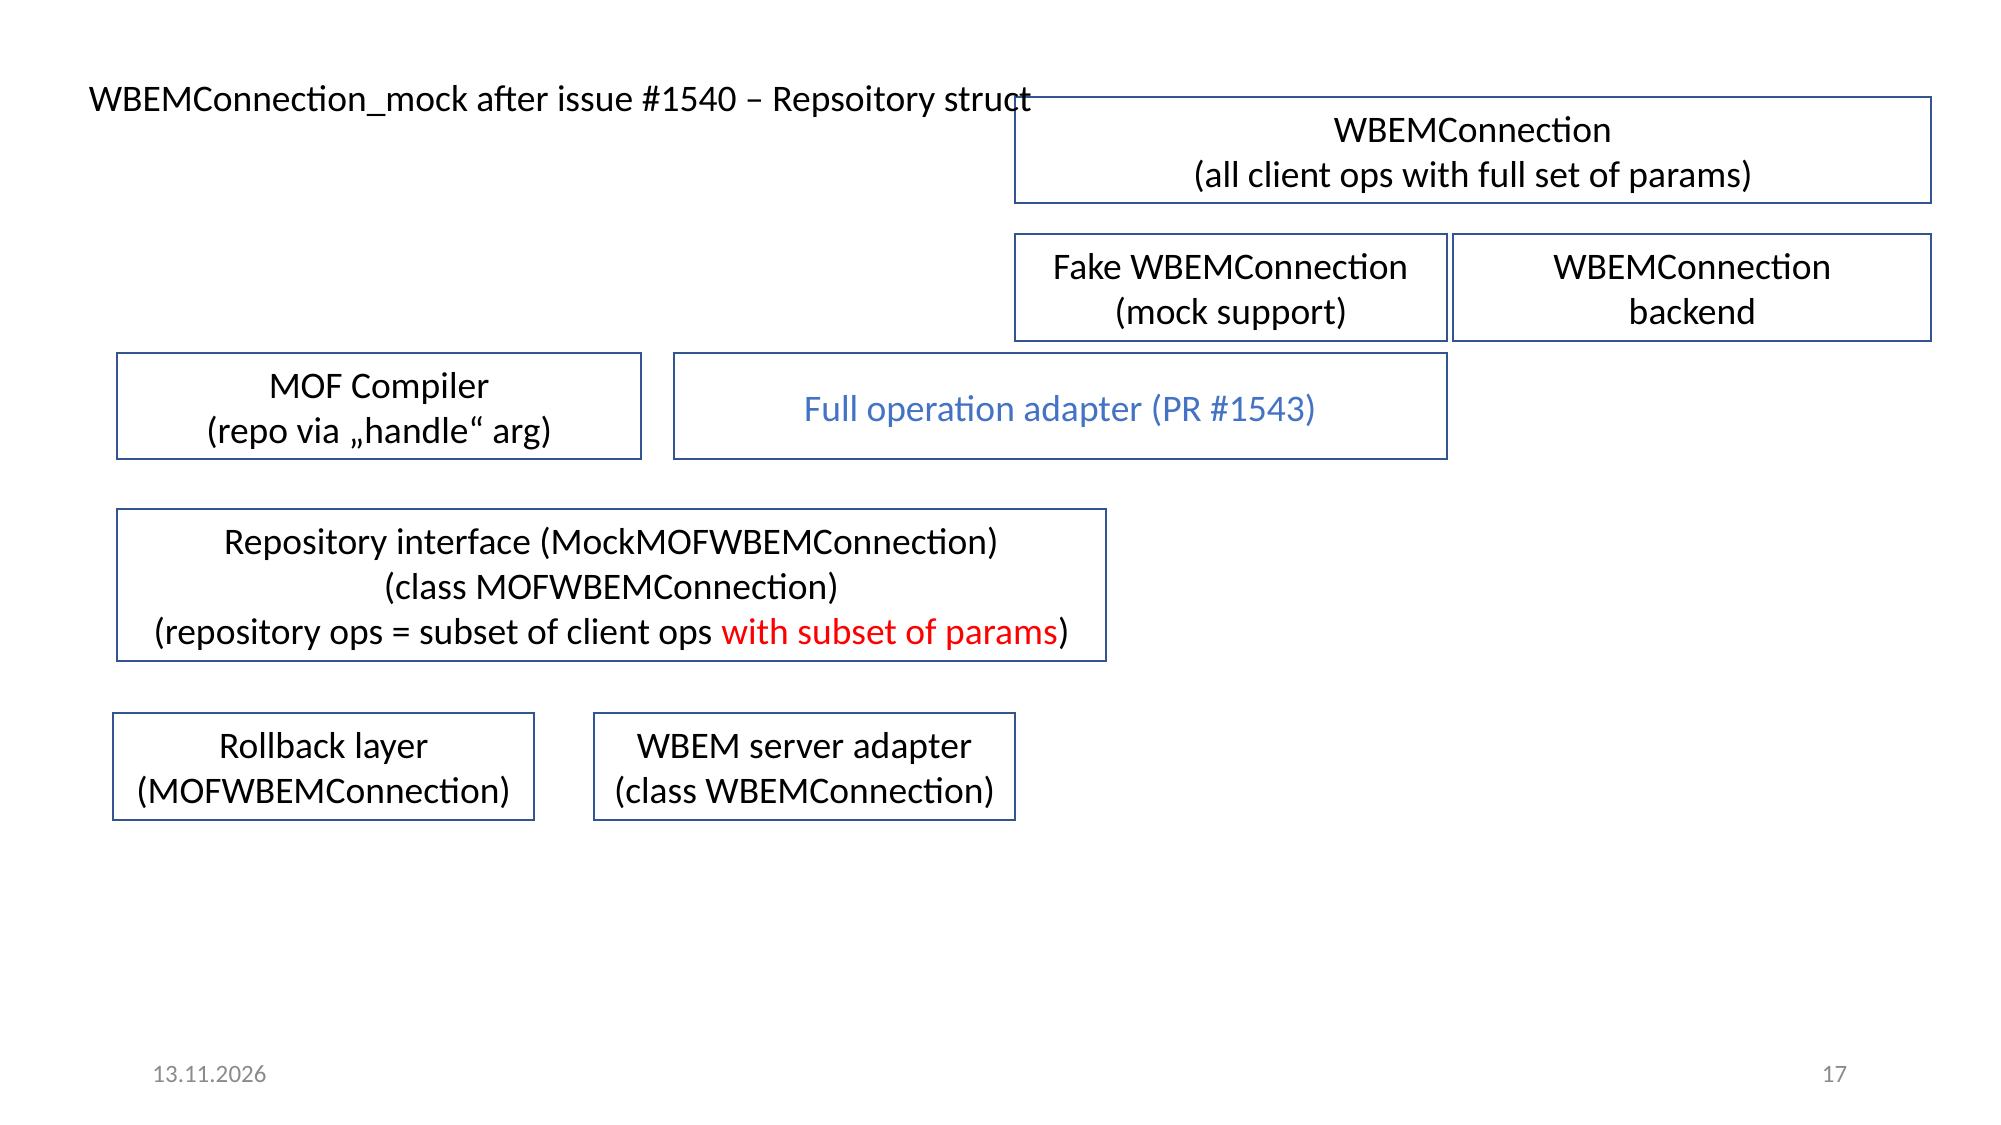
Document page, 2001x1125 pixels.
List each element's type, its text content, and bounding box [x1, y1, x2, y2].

text_box Full operation adapter (PR #1543) [673, 352, 1448, 460]
text_box WBEMConnection backend [1452, 233, 1932, 342]
slide_number 17 [1412, 1042, 1863, 1103]
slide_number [137, 1042, 588, 1103]
text_box Repository interface (MockMOFWBEMConnection) (class MOFWBEMConnection) (repository ops = subset of client ops with subset of params) [116, 508, 1107, 662]
text_box WBEM server adapter (class WBEMConnection) [593, 712, 1016, 821]
text_box Rollback layer (MOFWBEMConnection) [112, 712, 535, 821]
text_box Fake WBEMConnection (mock support) [1014, 233, 1448, 342]
text_box WBEMConnection_mock after issue #1540 – Repsoitory struct [74, 66, 1048, 127]
text_box MOF Compiler (repo via „handle“ arg) [116, 352, 642, 460]
text_box WBEMConnection (all client ops with full set of params) [1014, 96, 1932, 204]
